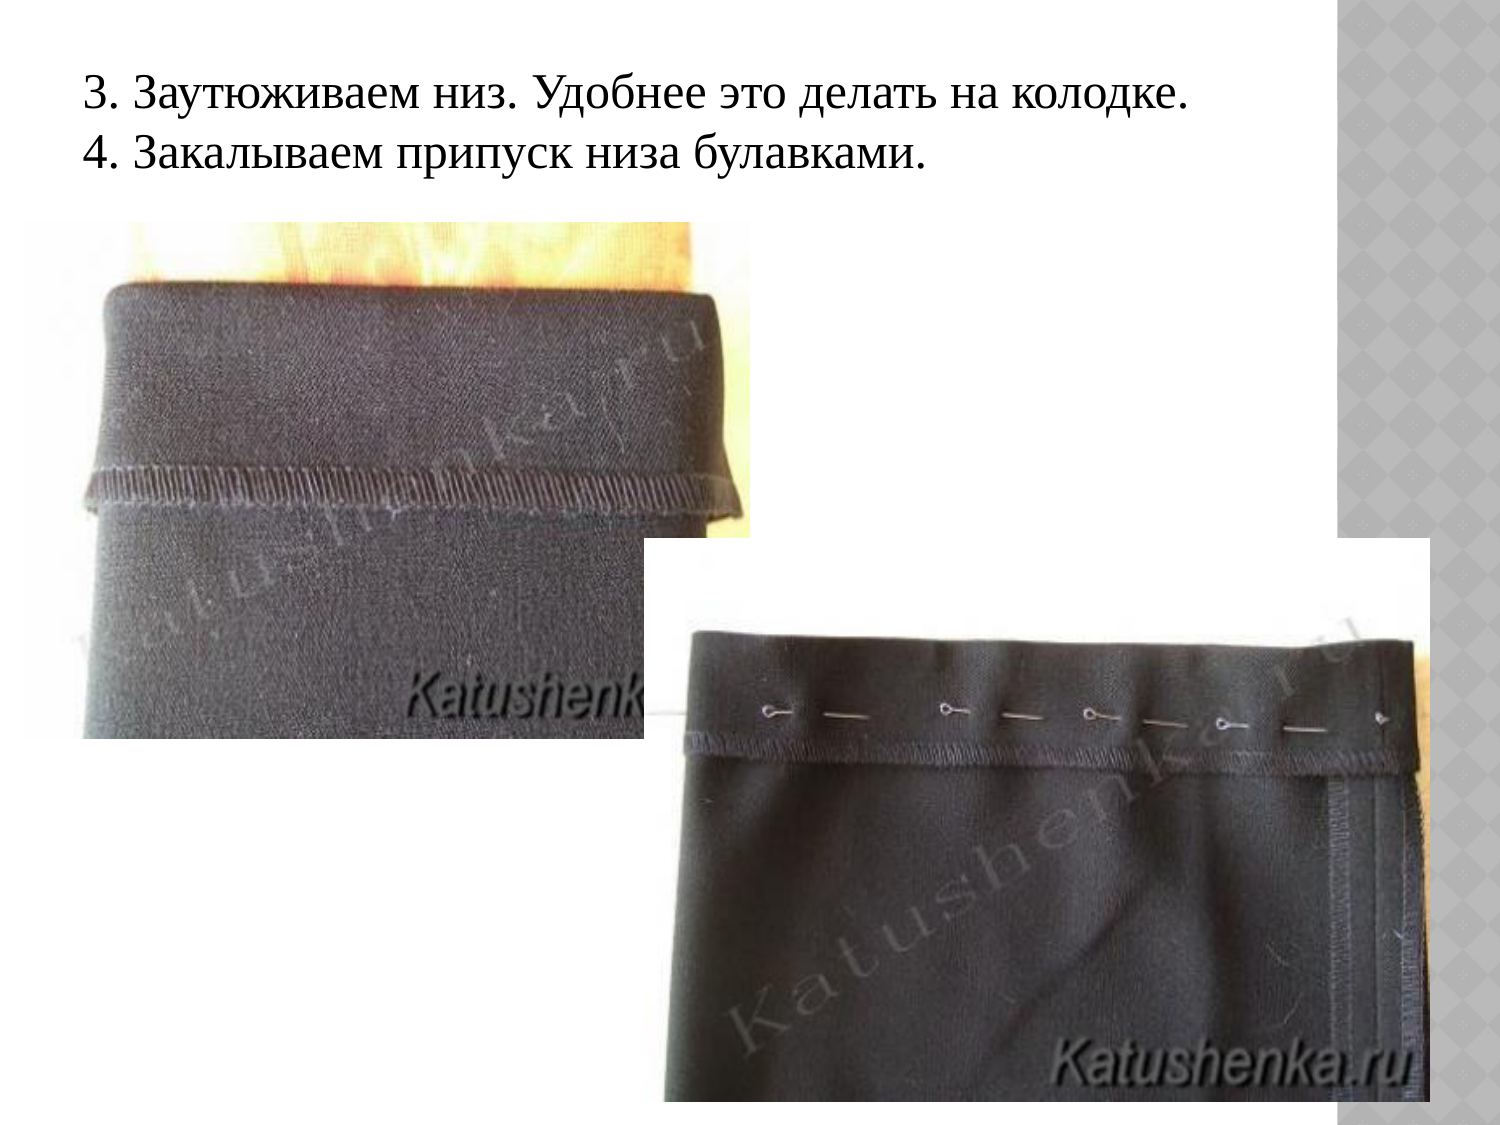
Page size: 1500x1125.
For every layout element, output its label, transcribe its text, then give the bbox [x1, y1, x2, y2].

list 3. Заутюживаем низ. Удобнее это делать на колодке. 4. Закалываем припуск низа булавками. [75, 58, 1313, 270]
picture [644, 538, 1431, 1102]
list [23, 222, 751, 739]
